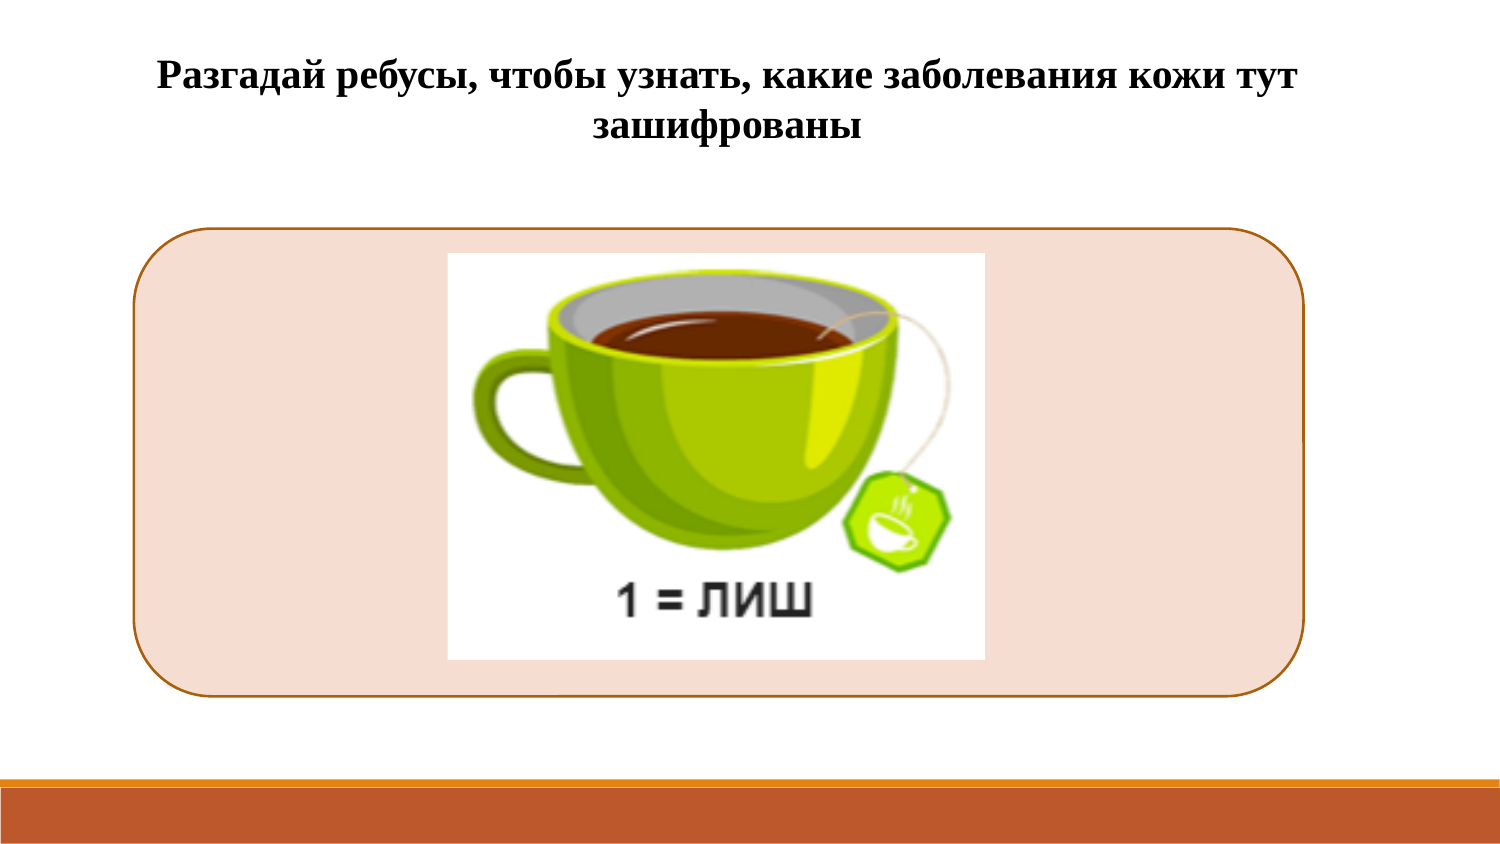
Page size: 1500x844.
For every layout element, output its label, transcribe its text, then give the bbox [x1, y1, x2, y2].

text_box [133, 228, 1305, 697]
text_box Разгадай ребусы, чтобы узнать, какие заболевания кожи тут зашифрованы [18, 38, 1437, 154]
